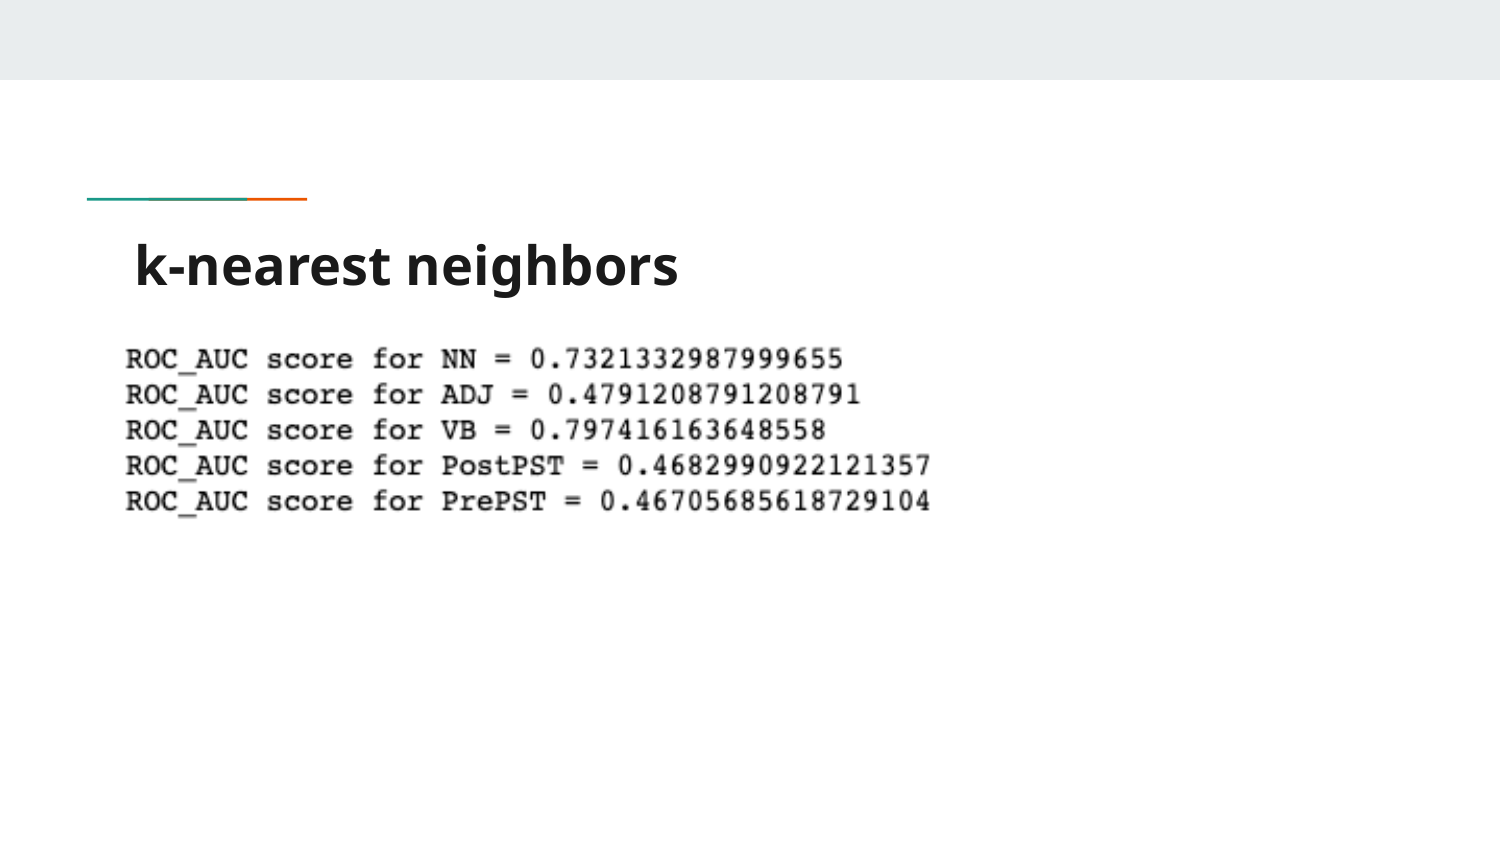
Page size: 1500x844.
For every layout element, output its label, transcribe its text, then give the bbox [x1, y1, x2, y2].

picture [116, 330, 990, 540]
title k-nearest neighbors [119, 216, 1381, 305]
